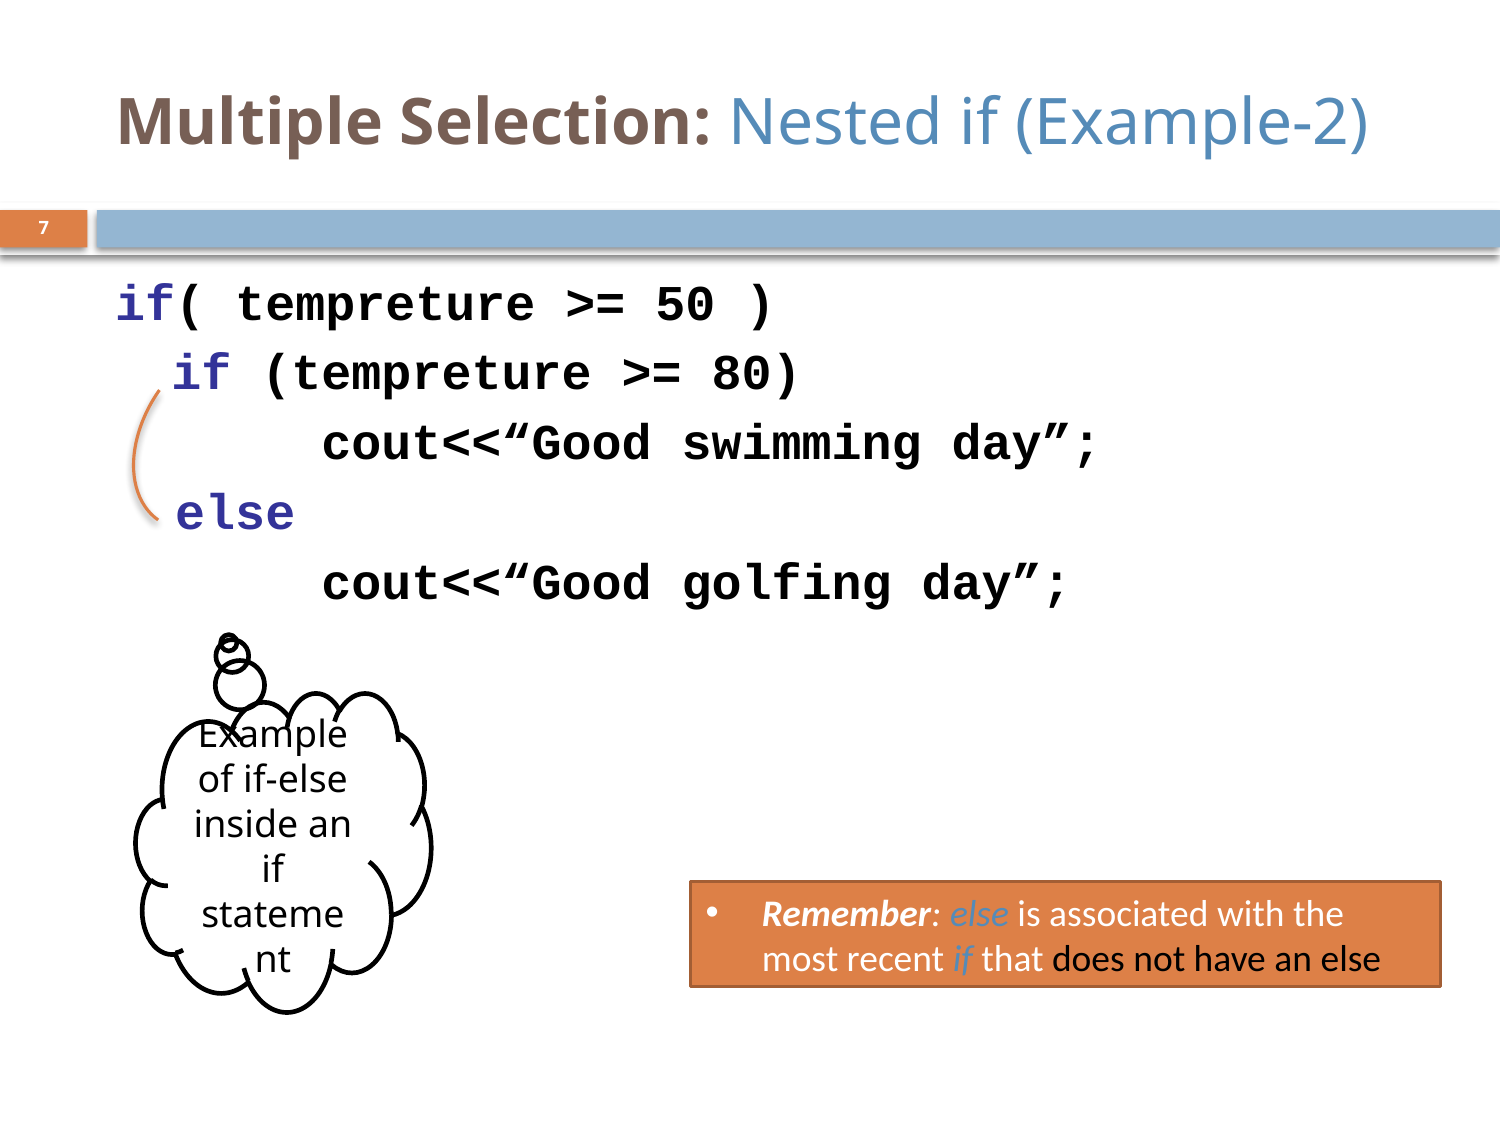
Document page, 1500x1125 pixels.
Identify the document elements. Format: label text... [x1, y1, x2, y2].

text_box Remember: else is associated with the most recent if that does not have an else [689, 880, 1442, 988]
text_box [131, 389, 220, 522]
slide_number 7 [0, 208, 88, 249]
title Multiple Selection: Nested if (Example-2) [100, 37, 1438, 200]
text_box Example of if-else inside an if statement [133, 633, 433, 1015]
list if( tempreture >= 50 ) if (tempreture >= 80) cout<<“Good swimming day”; else cout<<“Good golfing day”; [100, 262, 1438, 1000]
